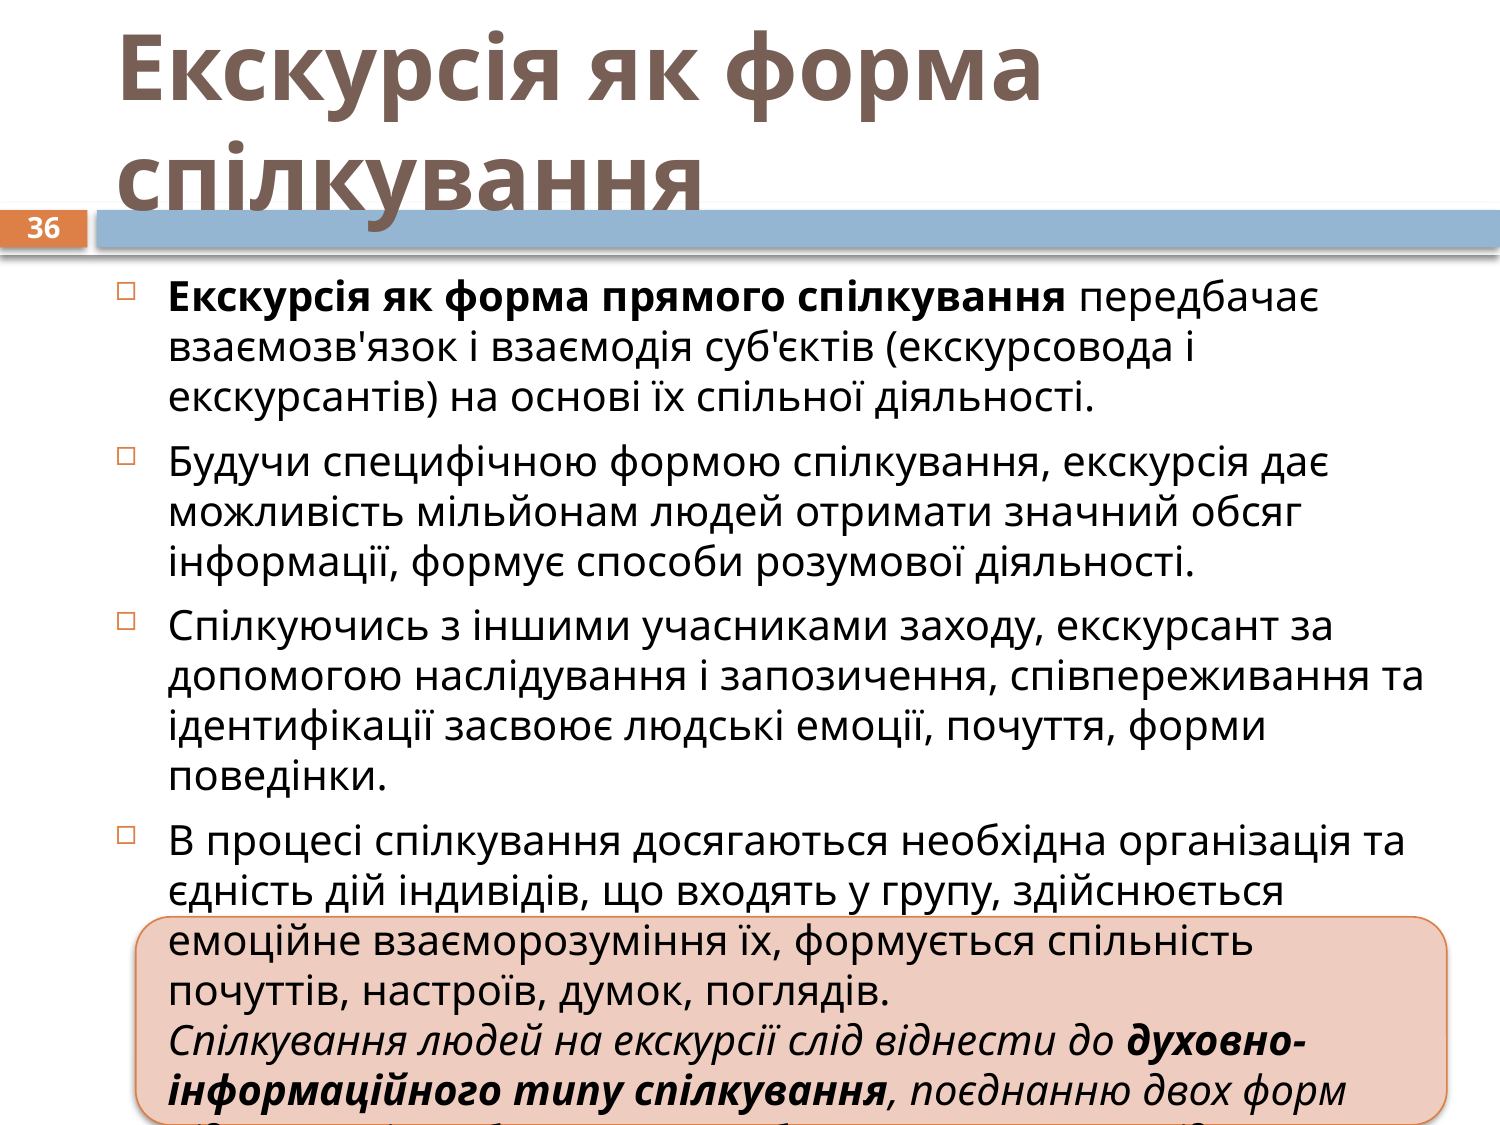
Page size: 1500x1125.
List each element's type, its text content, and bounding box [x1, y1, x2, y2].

title Екскурсія як форма спілкування [100, 37, 1438, 200]
text_box [135, 1094, 1448, 1125]
slide_number 36 [0, 208, 88, 249]
list Екскурсія як форма прямого спілкування передбачає взаємозв'язок і взаємодія суб'єктів (екскурсовода і екскурсантів) на основі їх спільної діяльності. Будучи специфічною формою спілкування, екскурсія дає можливість мільйонам людей отримати значний обсяг інформації, формує способи розумової діяльності. Спілкуючись з іншими учасниками заходу, екскурсант за допомогою наслідування і запозичення, співпереживання та ідентифікації засвоює людські емоції, почуття, форми поведінки. В процесі спілкування досягаються необхідна організація та єдність дій індивідів, що входять у групу, здійснюється емоційне взаєморозуміння їх, формується спільність почуттів, настроїв, думок, поглядів. Спілкування людей на екскурсії слід віднести до духовно-інформаційного типу спілкування, поєднанню двох форм відносин між суб'єктами та об'єктами, а також відносин особистісних і групових [100, 262, 1459, 1094]
